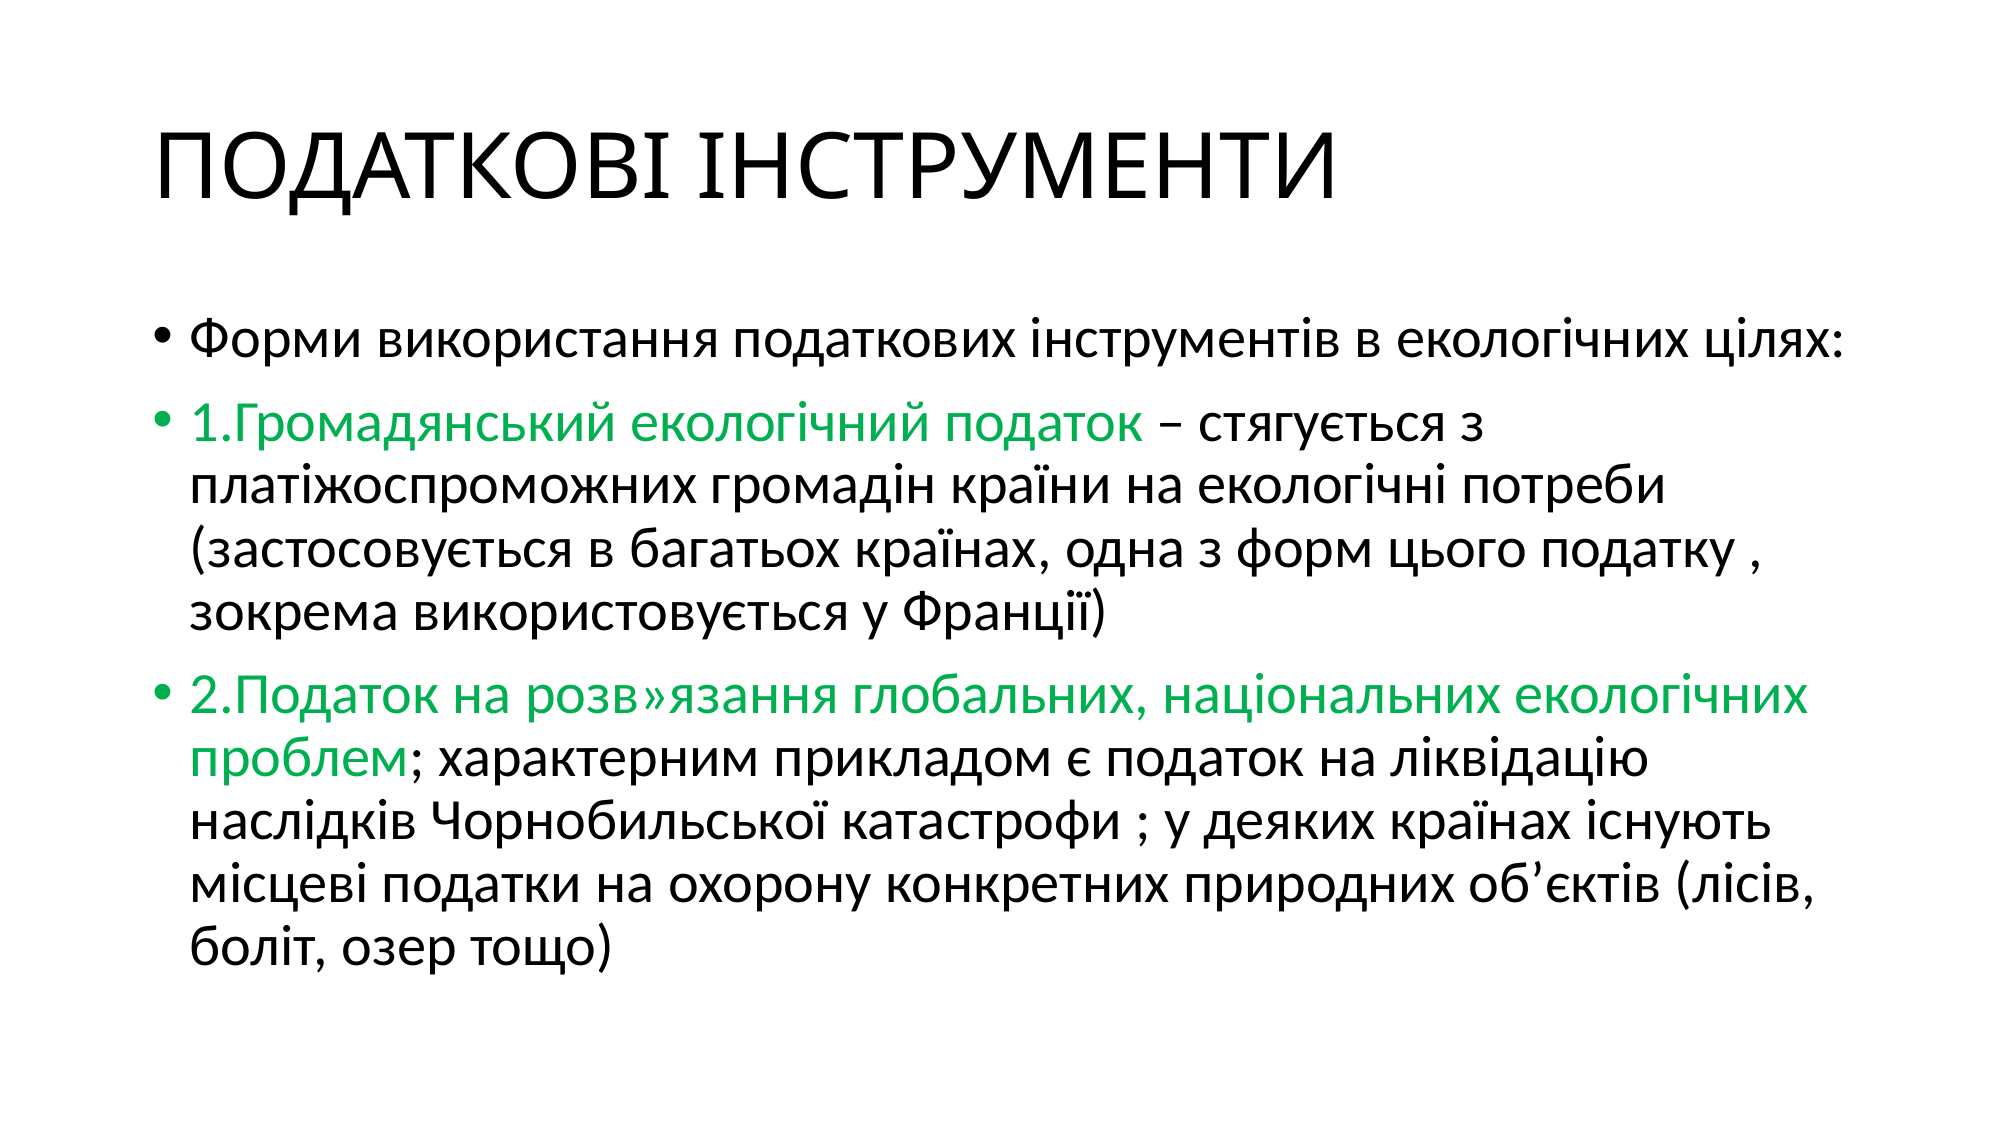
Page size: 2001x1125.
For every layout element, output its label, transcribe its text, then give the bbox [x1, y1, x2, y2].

title ПОДАТКОВІ ІНСТРУМЕНТИ [137, 59, 1863, 278]
list Форми використання податкових інструментів в екологічних цілях: 1.Громадянський екологічний податок – стягується з платіжоспроможних громадін країни на екологічні потреби (застосовується в багатьох країнах, одна з форм цього податку , зокрема використовується у Франції) 2.Податок на розв»язання глобальних, національних екологічних проблем; характерним прикладом є податок на ліквідацію наслідків Чорнобильської катастрофи ; у деяких країнах існують місцеві податки на охорону конкретних природних об’єктів (лісів, боліт, озер тощо) [137, 299, 1863, 1014]
